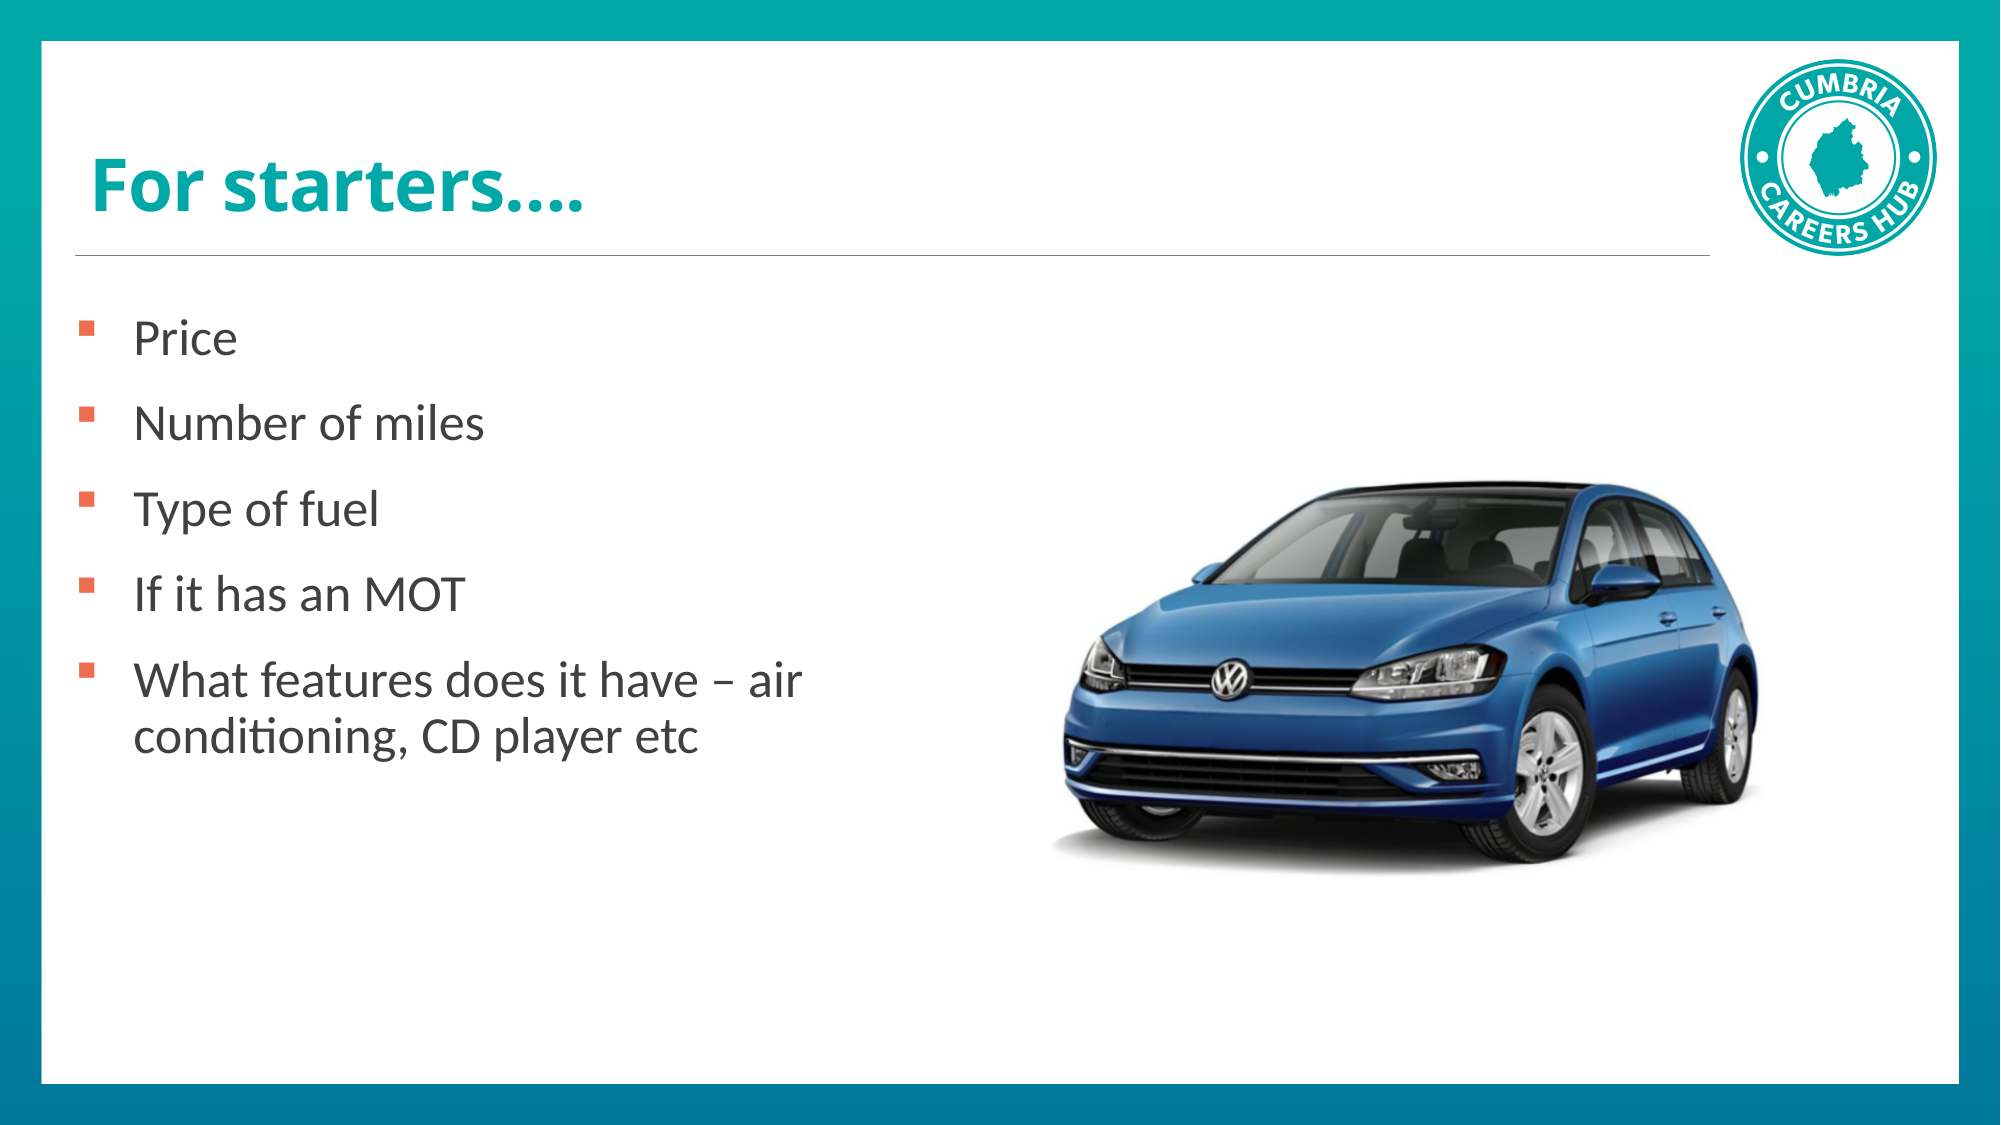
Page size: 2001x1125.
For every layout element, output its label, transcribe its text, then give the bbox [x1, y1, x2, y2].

picture [0, 0, 2000, 1083]
title For starters…. [74, 122, 1725, 256]
list Price Number of miles Type of fuel If it has an MOT What features does it have – air conditioning, CD player etc [74, 303, 1042, 1003]
